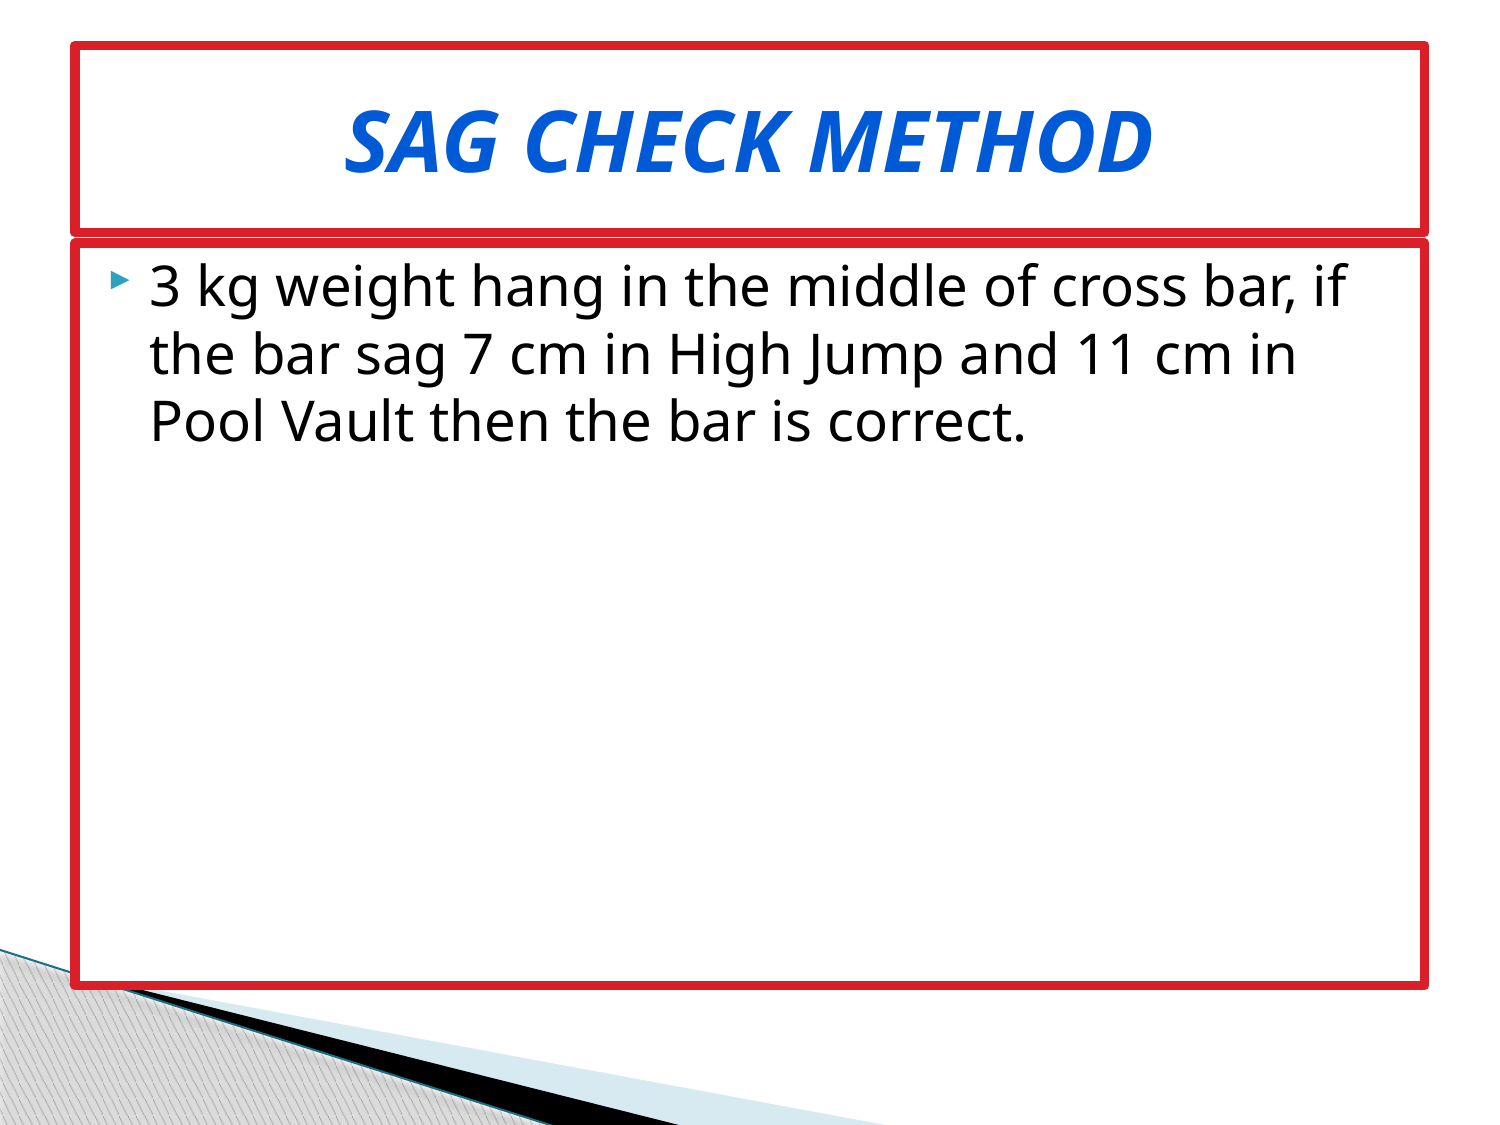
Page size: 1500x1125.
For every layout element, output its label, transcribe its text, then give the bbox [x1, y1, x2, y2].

list 3 kg weight hang in the middle of cross bar, if the bar sag 7 cm in High Jump and 11 cm in Pool Vault then the bar is correct. [70, 238, 1429, 990]
title Sag Check Method [70, 41, 1429, 237]
